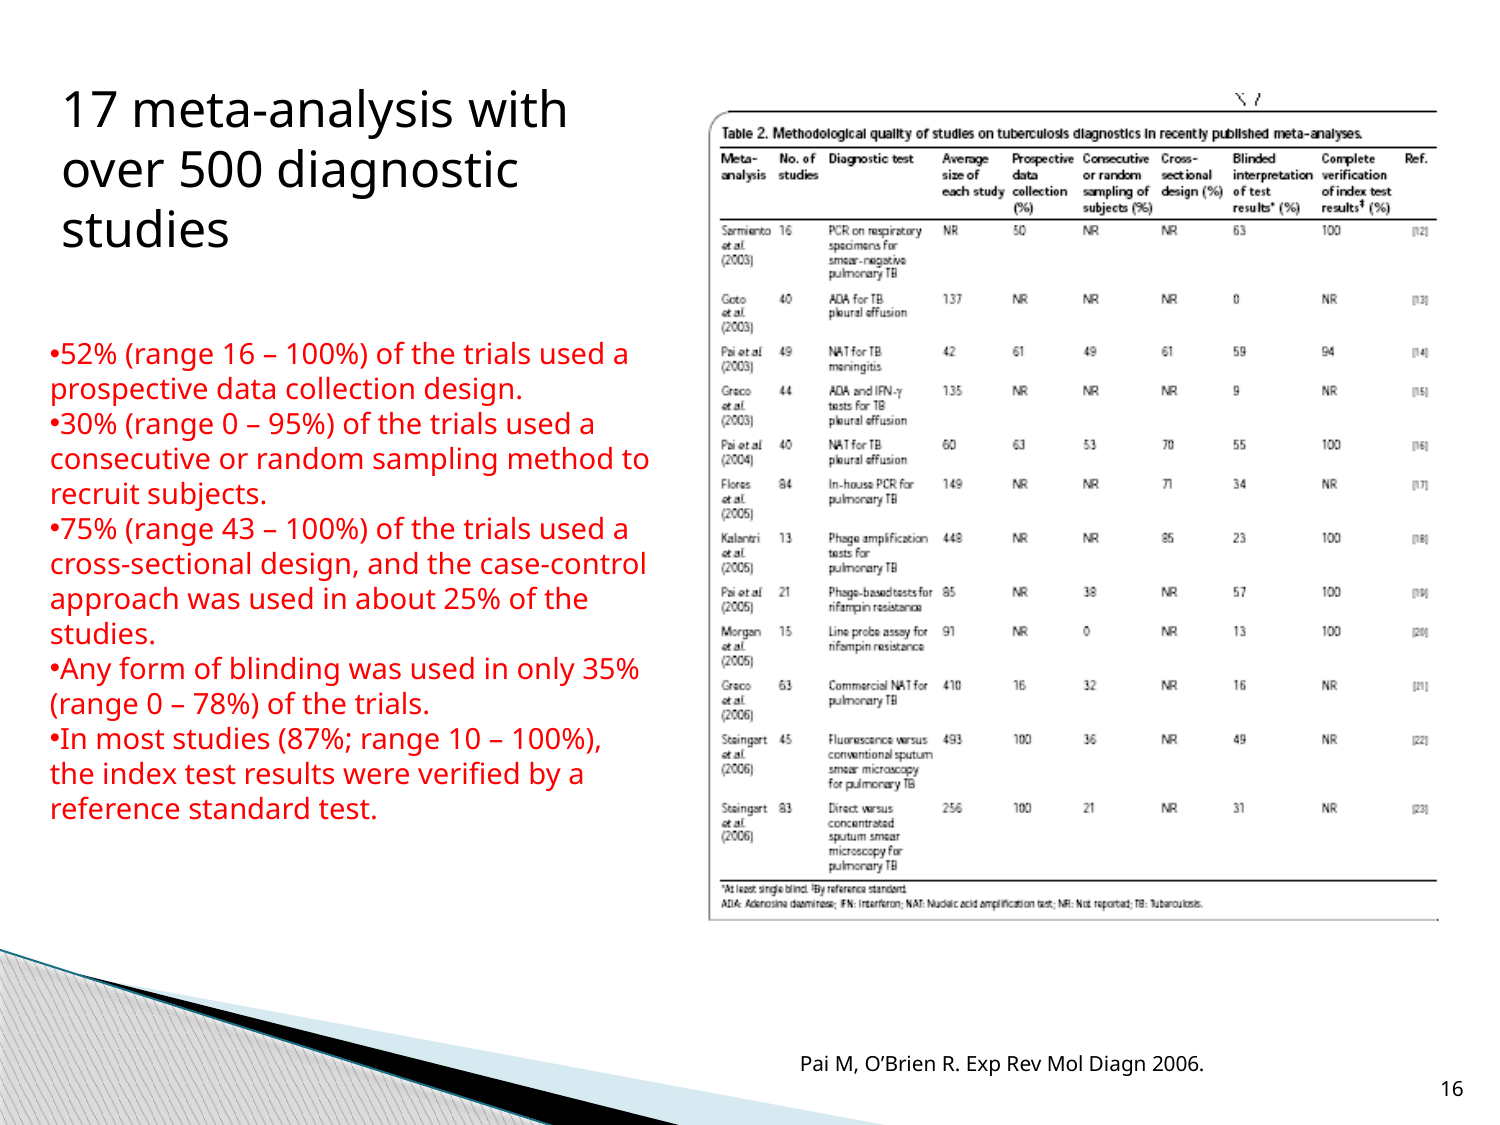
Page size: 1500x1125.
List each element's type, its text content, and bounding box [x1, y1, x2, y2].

text_box 17 meta-analysis with over 500 diagnostic studies [46, 70, 657, 265]
picture [699, 93, 1447, 926]
slide_number 16 [1418, 1051, 1479, 1112]
text_box 52% (range 16 – 100%) of the trials used a prospective data collection design. 30% (range 0 – 95%) of the trials used a consecutive or random sampling method to recruit subjects. 75% (range 43 – 100%) of the trials used a cross-sectional design, and the case-control approach was used in about 25% of the studies. Any form of blinding was used in only 35% (range 0 – 78%) of the trials. In most studies (87%; range 10 – 100%), the index test results were verified by a reference standard test. [35, 328, 668, 833]
text_box Pai M, O’Brien R. Exp Rev Mol Diagn 2006. [785, 1042, 1313, 1083]
